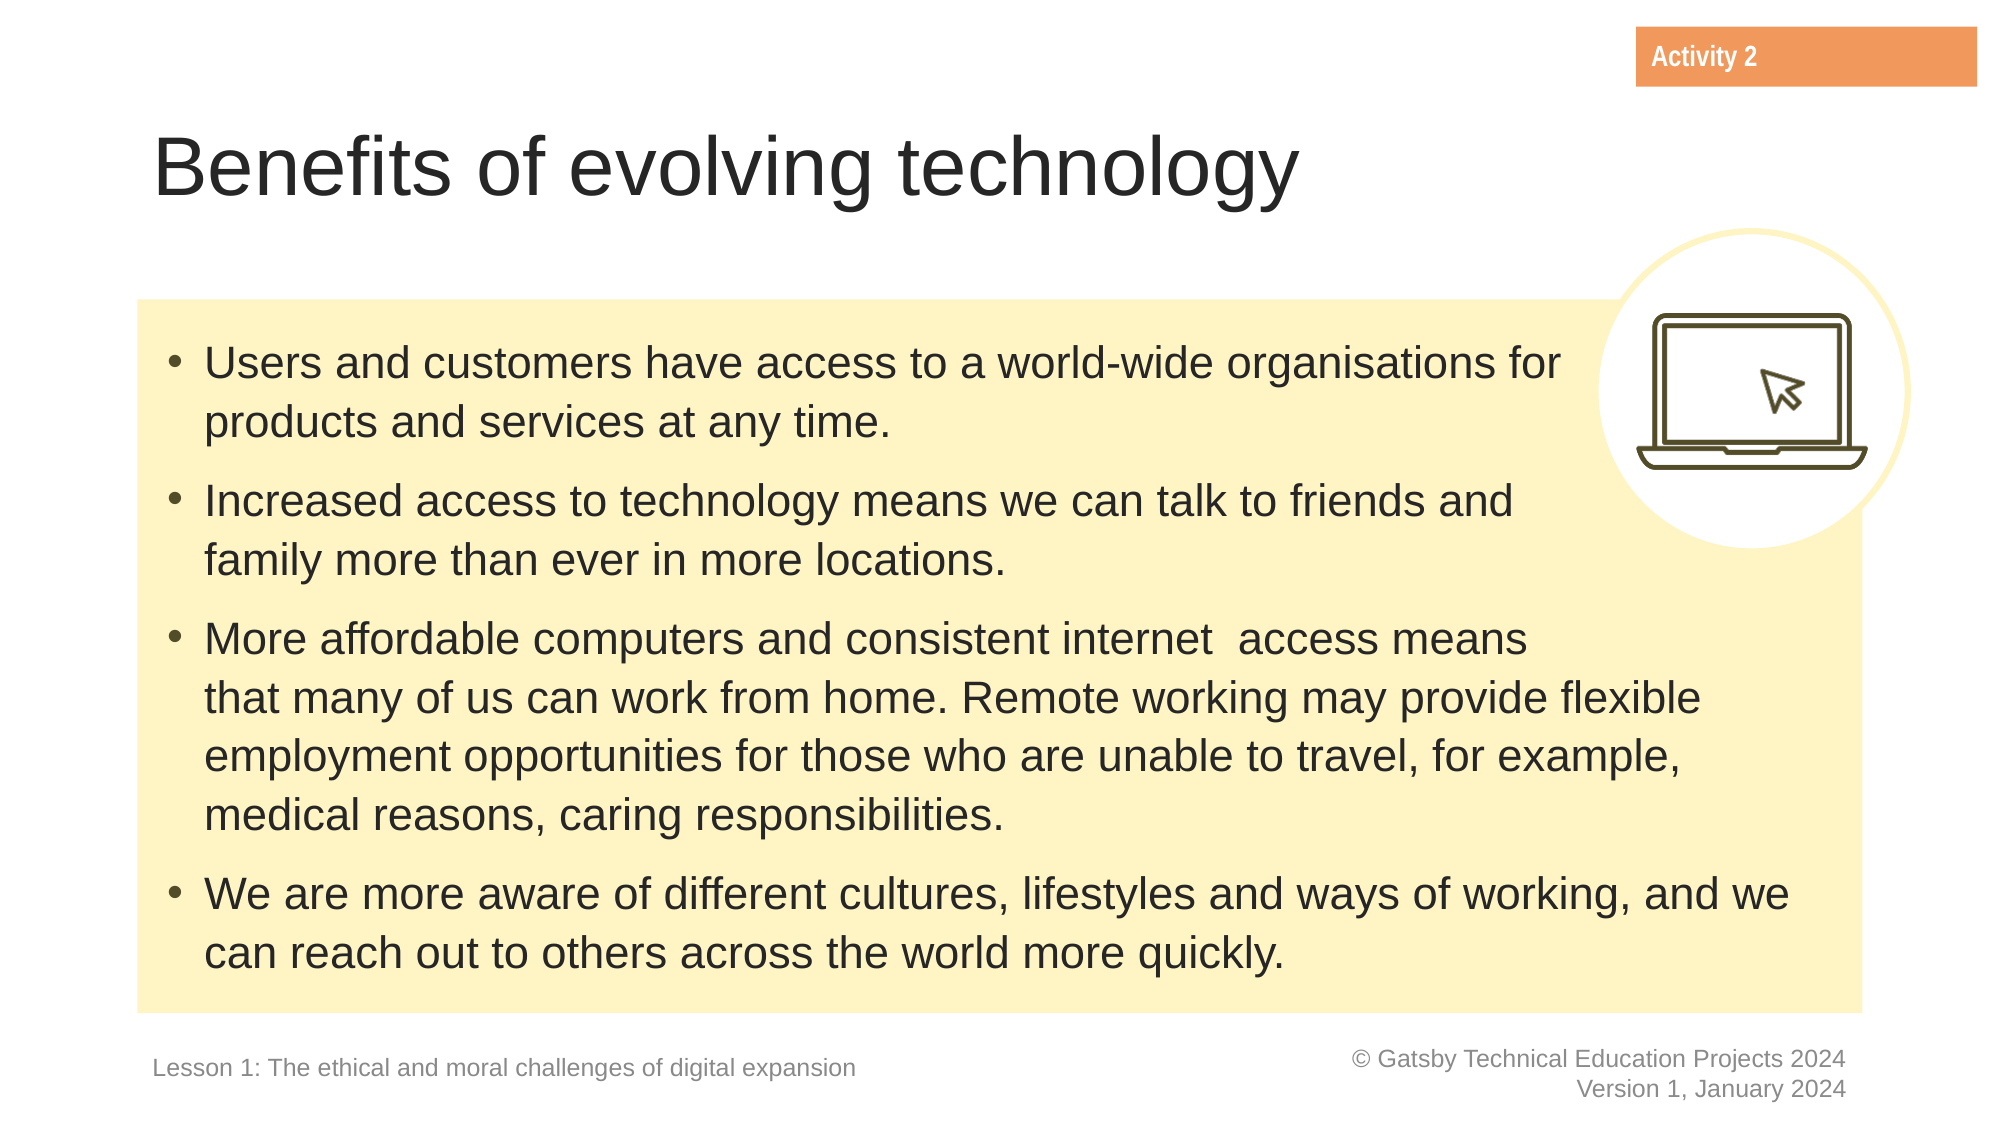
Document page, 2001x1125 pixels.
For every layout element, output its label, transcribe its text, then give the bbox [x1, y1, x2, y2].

list Lesson 1: The ethical and moral challenges of digital expansion [137, 1035, 1260, 1096]
text_box [1594, 230, 1909, 553]
list Users and customers have access to a world-wide organisations for products and services at any time. Increased access to technology means we can talk to friends and family more than ever in more locations. More affordable computers and consistent internet access means that many of us can work from home. Remote working may provide flexible employment opportunities for those who are unable to travel, for example, medical reasons, caring responsibilities. We are more aware of different cultures, lifestyles and ways of working, and we can reach out to others across the world more quickly. [137, 299, 1863, 1014]
list Activity 2 [1636, 26, 1978, 87]
title Benefits of evolving technology [137, 59, 1863, 278]
picture [1636, 313, 1868, 470]
